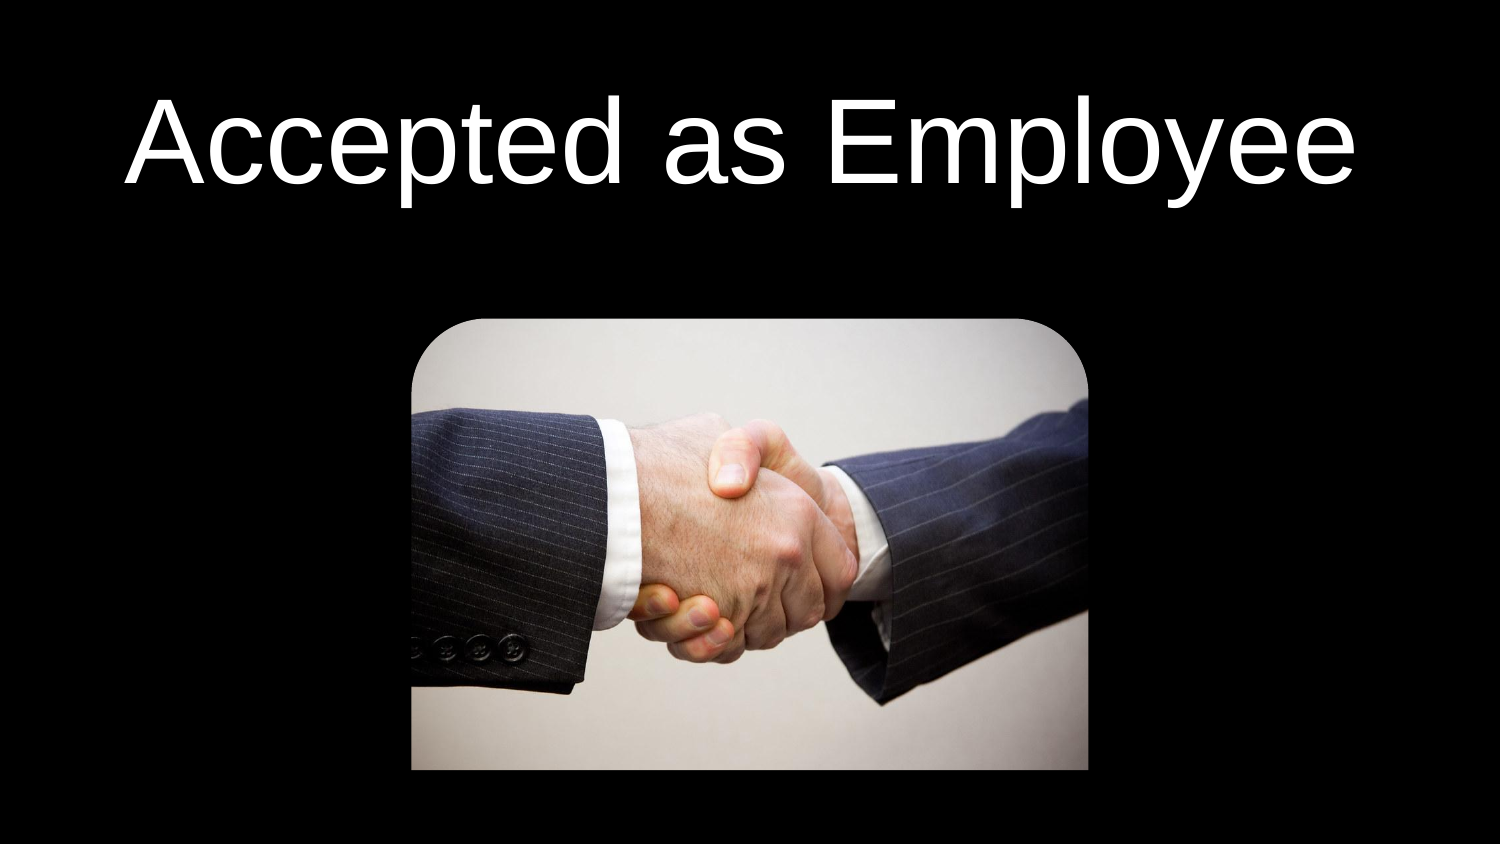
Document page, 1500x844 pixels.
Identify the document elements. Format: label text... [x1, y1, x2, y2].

title Accepted as Employee [109, 68, 1399, 375]
picture [411, 318, 1089, 771]
